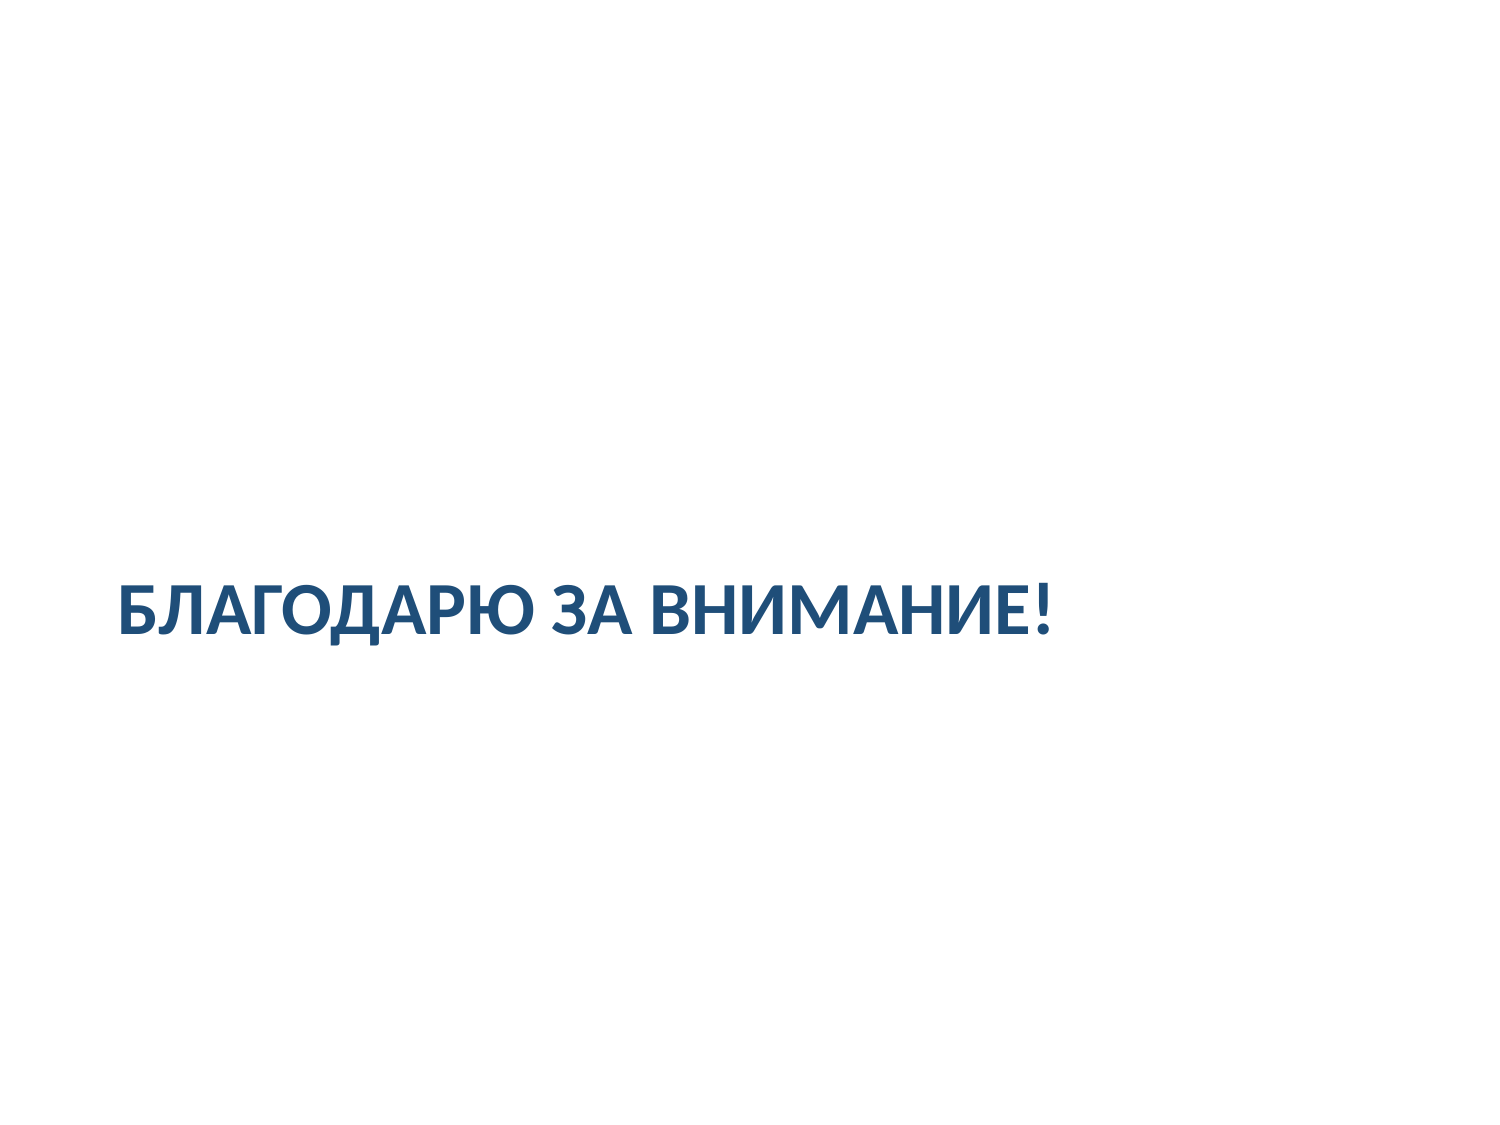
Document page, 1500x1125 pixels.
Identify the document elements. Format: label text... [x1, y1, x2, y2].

title БЛАГОДАРЮ ЗА ВНИМАНИЕ! [102, 280, 1397, 749]
